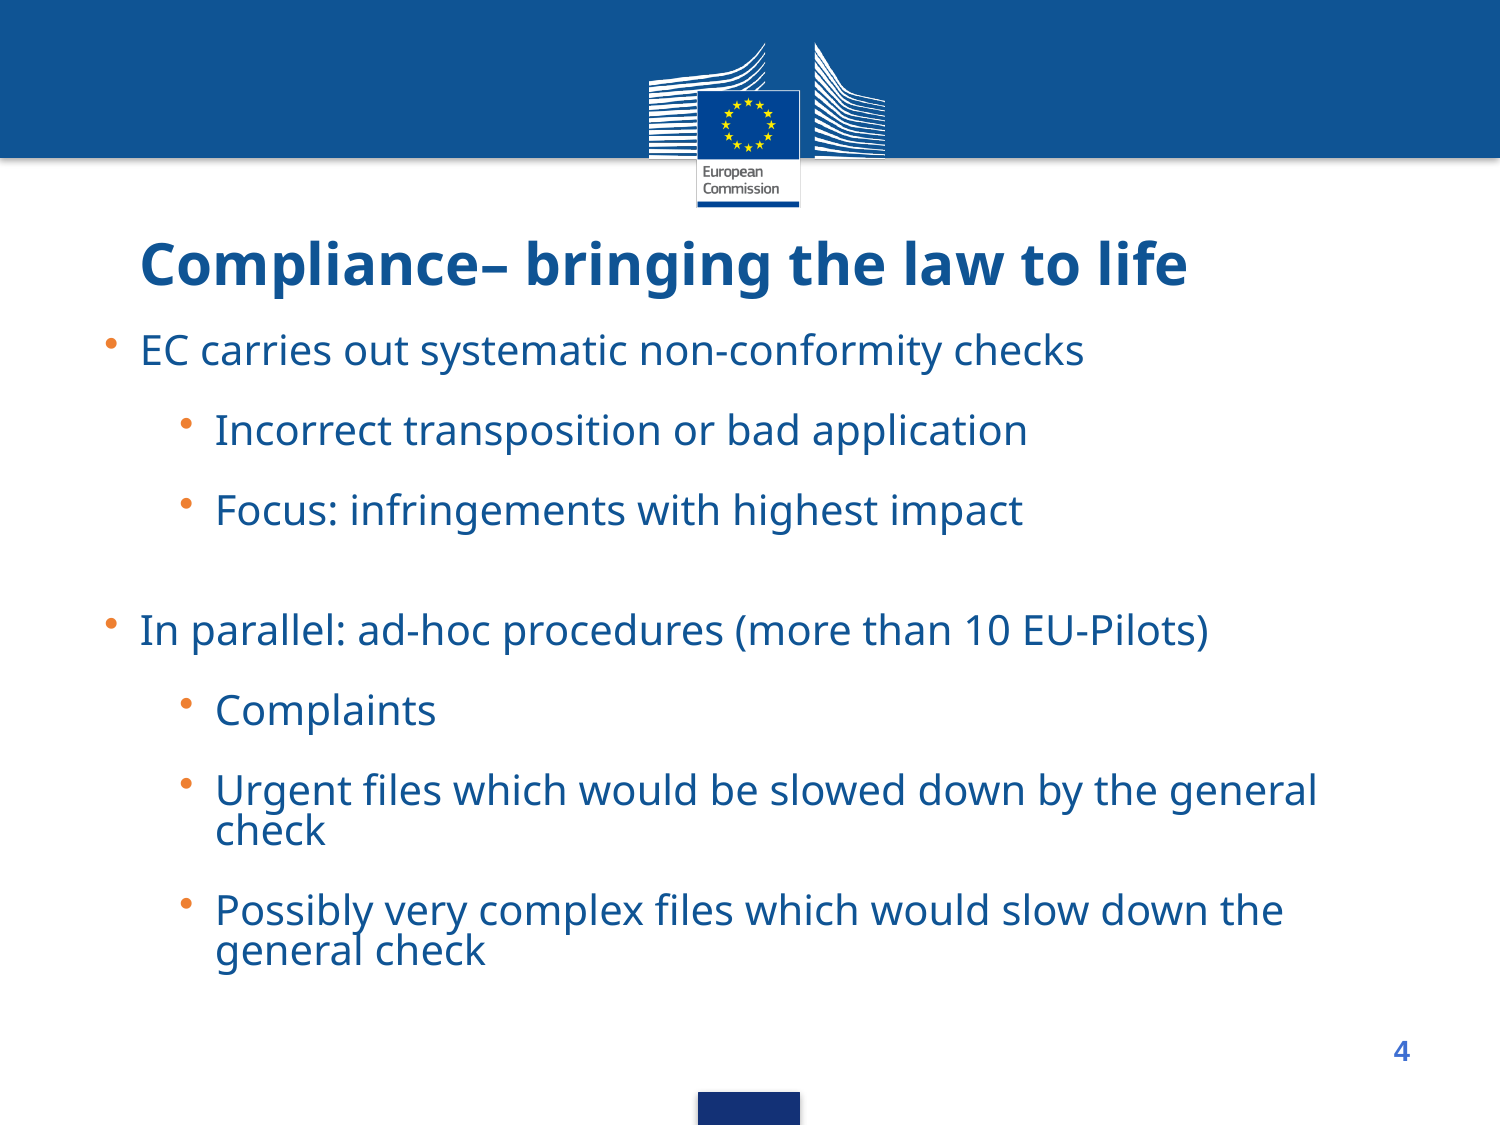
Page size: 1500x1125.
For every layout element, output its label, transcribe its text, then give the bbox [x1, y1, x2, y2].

text_box Compliance– bringing the law to life [66, 220, 1425, 305]
picture [649, 42, 885, 208]
text_box EC carries out systematic non-conformity checks Incorrect transposition or bad application Focus: infringements with highest impact In parallel: ad-hoc procedures (more than 10 EU-Pilots) Complaints Urgent files which would be slowed down by the general check Possibly very complex files which would slow down the general check [66, 326, 1354, 1125]
slide_number 4 [1074, 1024, 1425, 1103]
